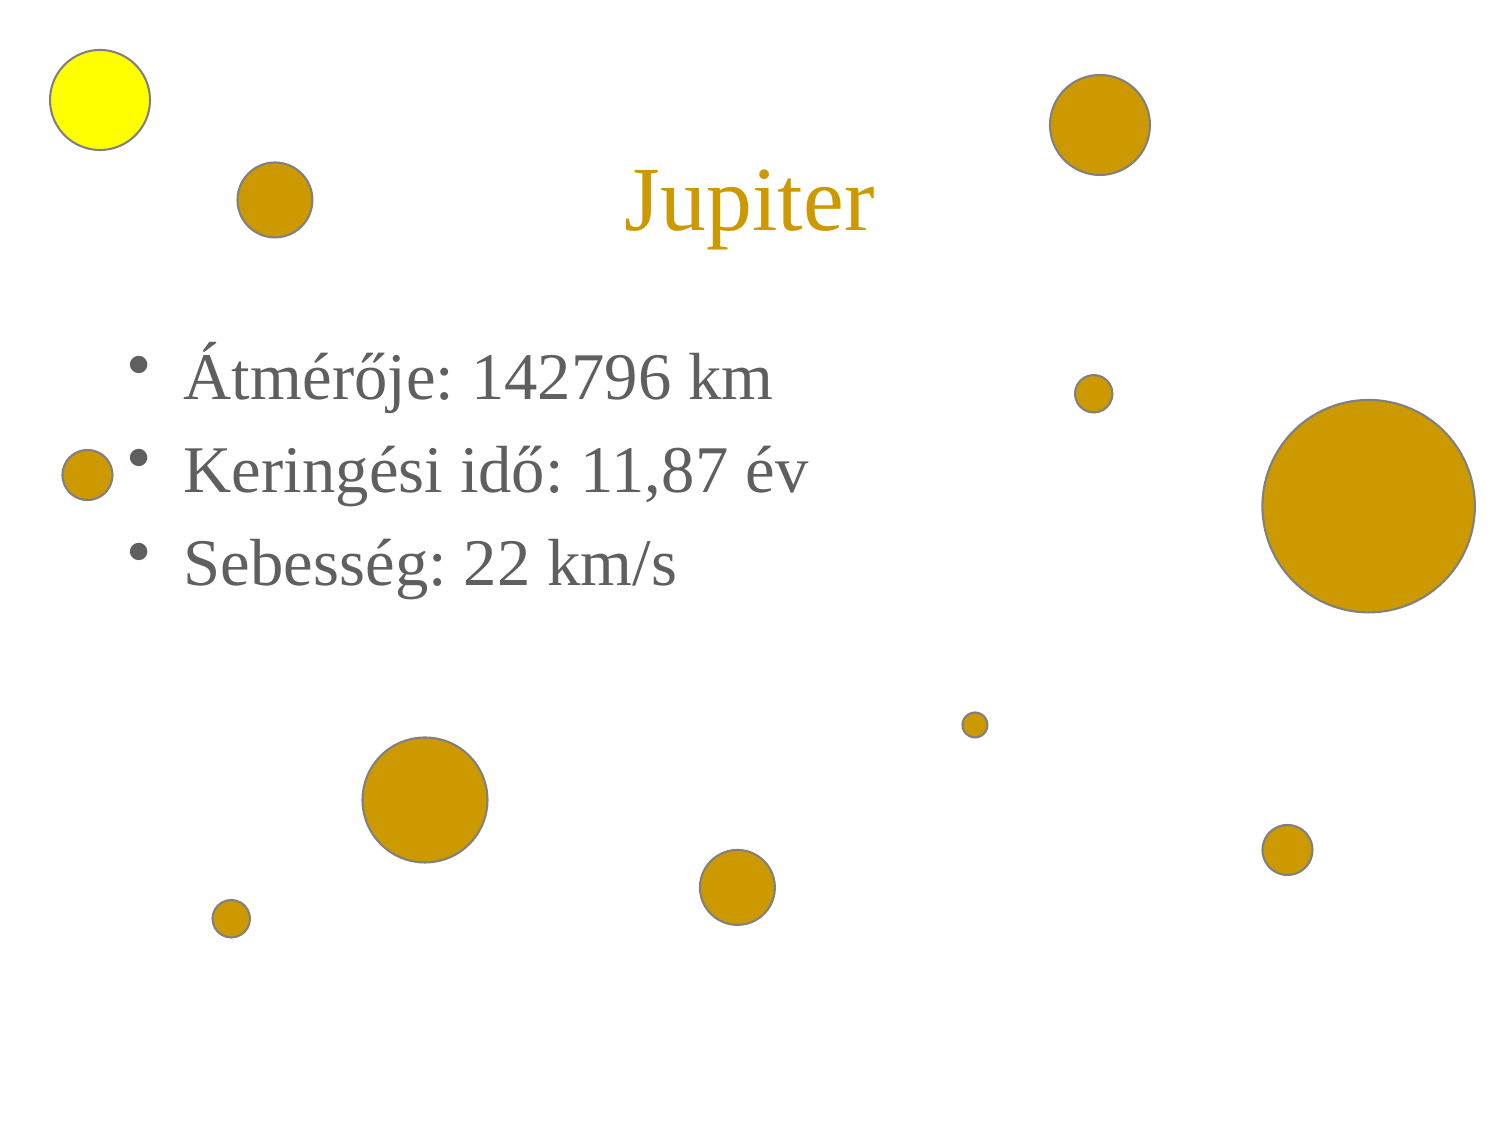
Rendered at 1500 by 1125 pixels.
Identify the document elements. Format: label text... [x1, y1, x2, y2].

list Átmérője: 142796 km Keringési idő: 11,87 év Sebesség: 22 km/s [112, 324, 1388, 1001]
title Jupiter [112, 99, 1388, 288]
